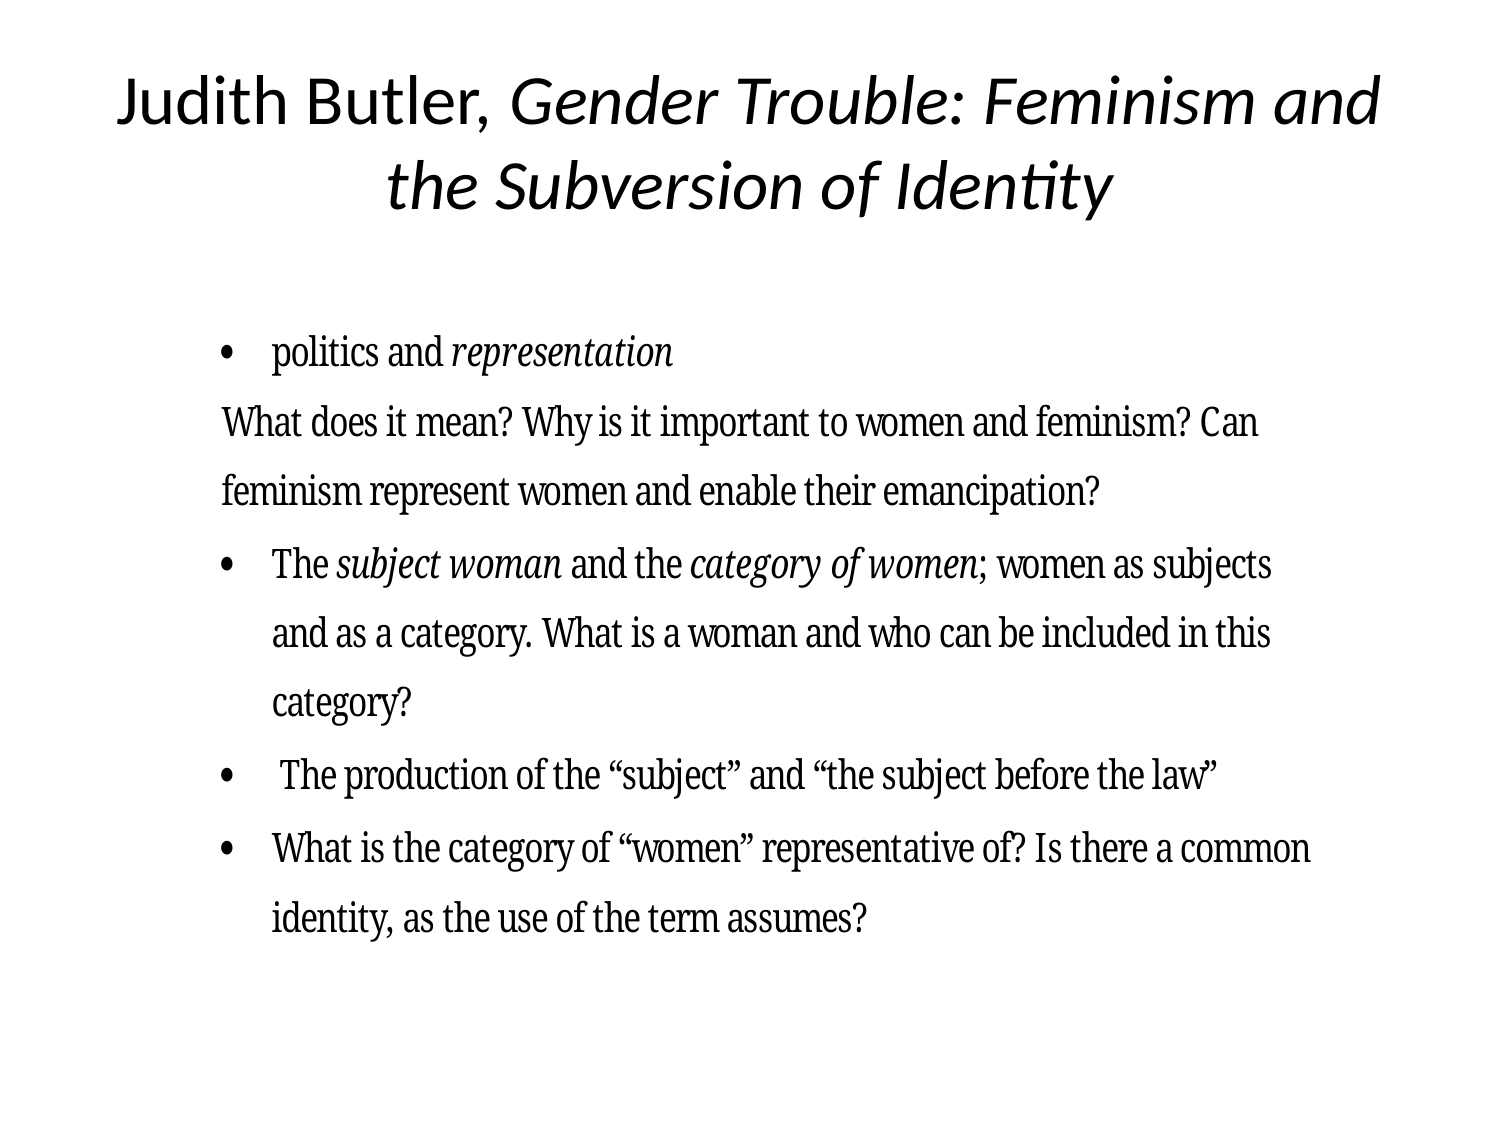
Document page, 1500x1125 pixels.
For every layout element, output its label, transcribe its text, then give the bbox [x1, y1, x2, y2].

title Judith Butler, Gender Trouble: Feminism and the Subversion of Identity [75, 45, 1425, 233]
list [170, 326, 1329, 965]
